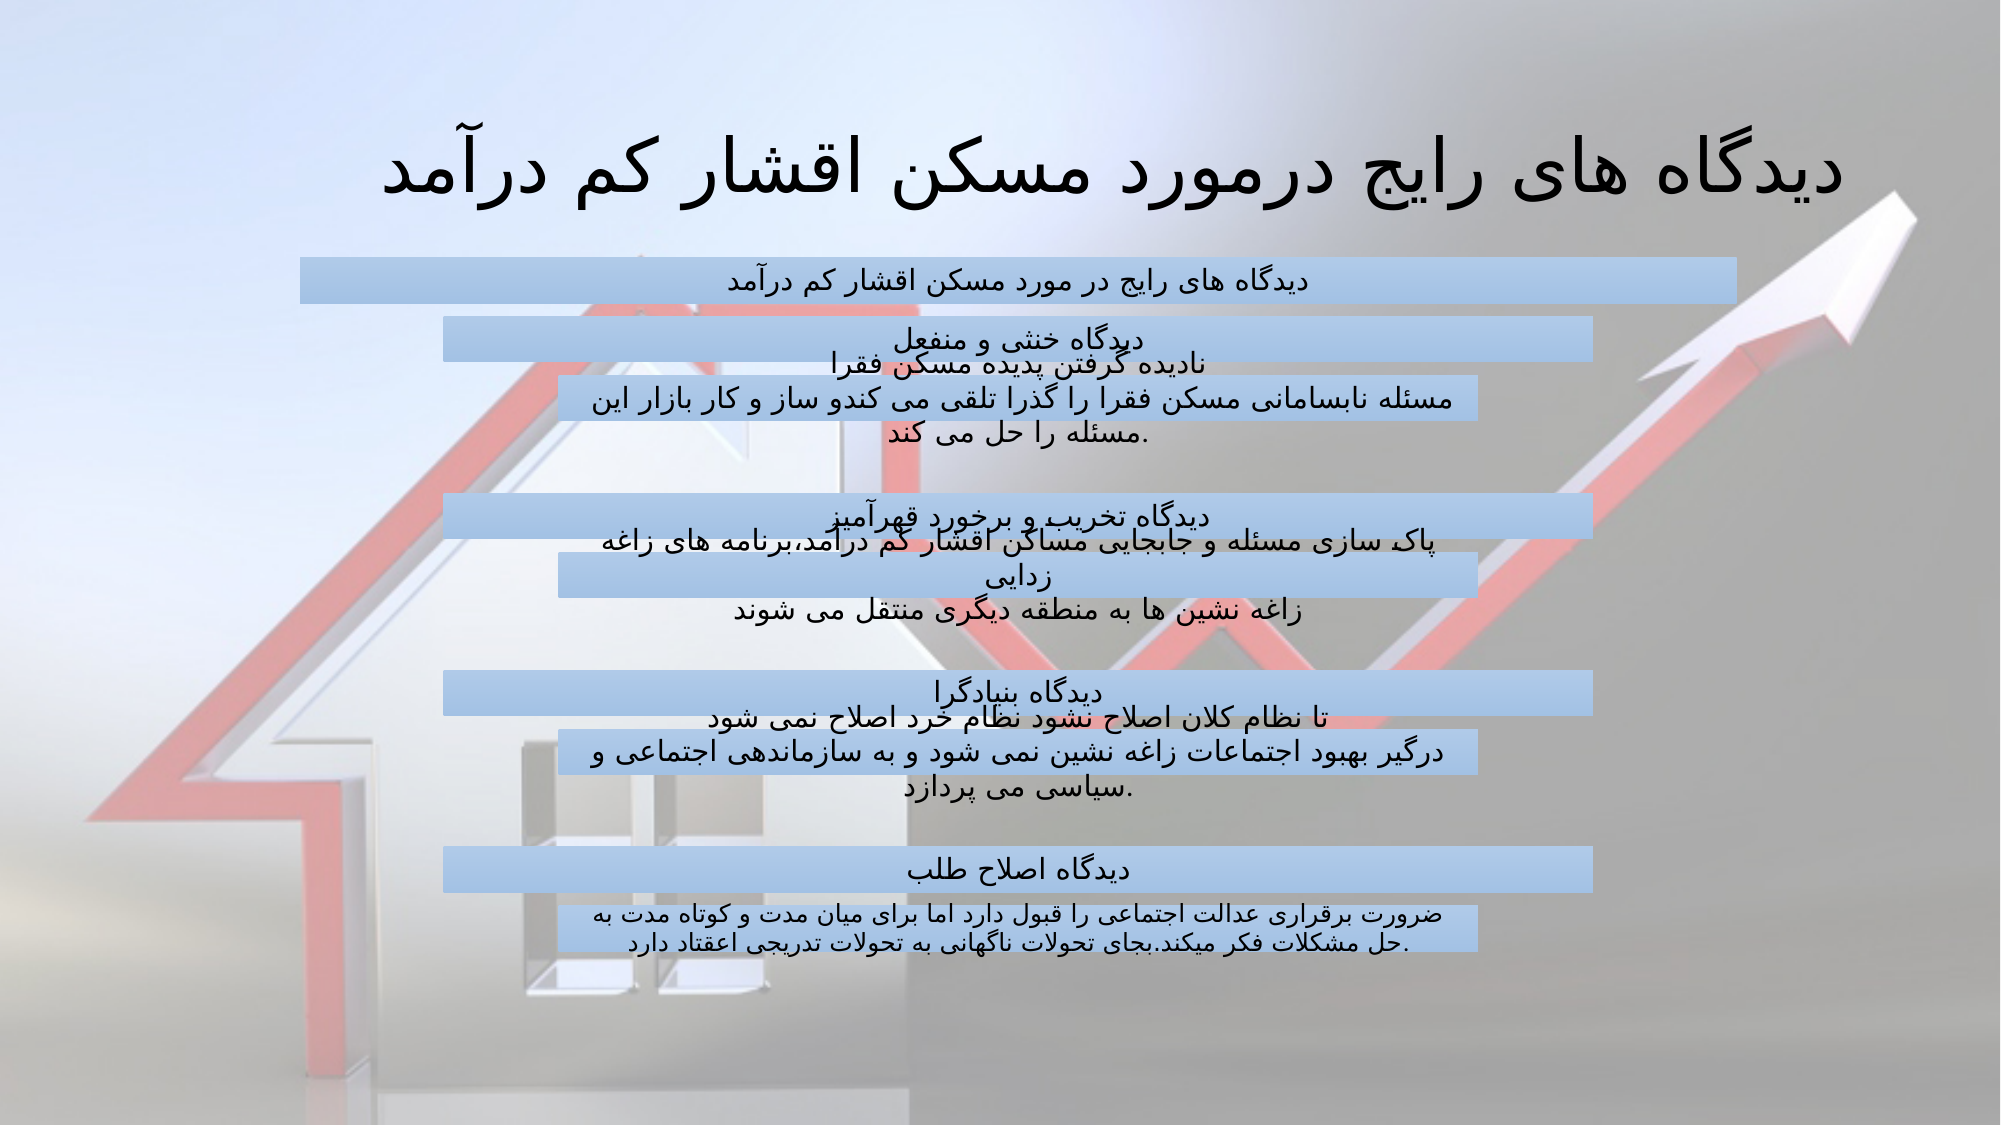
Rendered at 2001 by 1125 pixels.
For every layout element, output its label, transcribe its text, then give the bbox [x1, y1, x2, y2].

picture [0, 0, 2001, 1125]
title دیدگاه های رایج درمورد مسکن اقشار کم درآمد [137, 59, 1863, 257]
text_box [120, 257, 1917, 1069]
